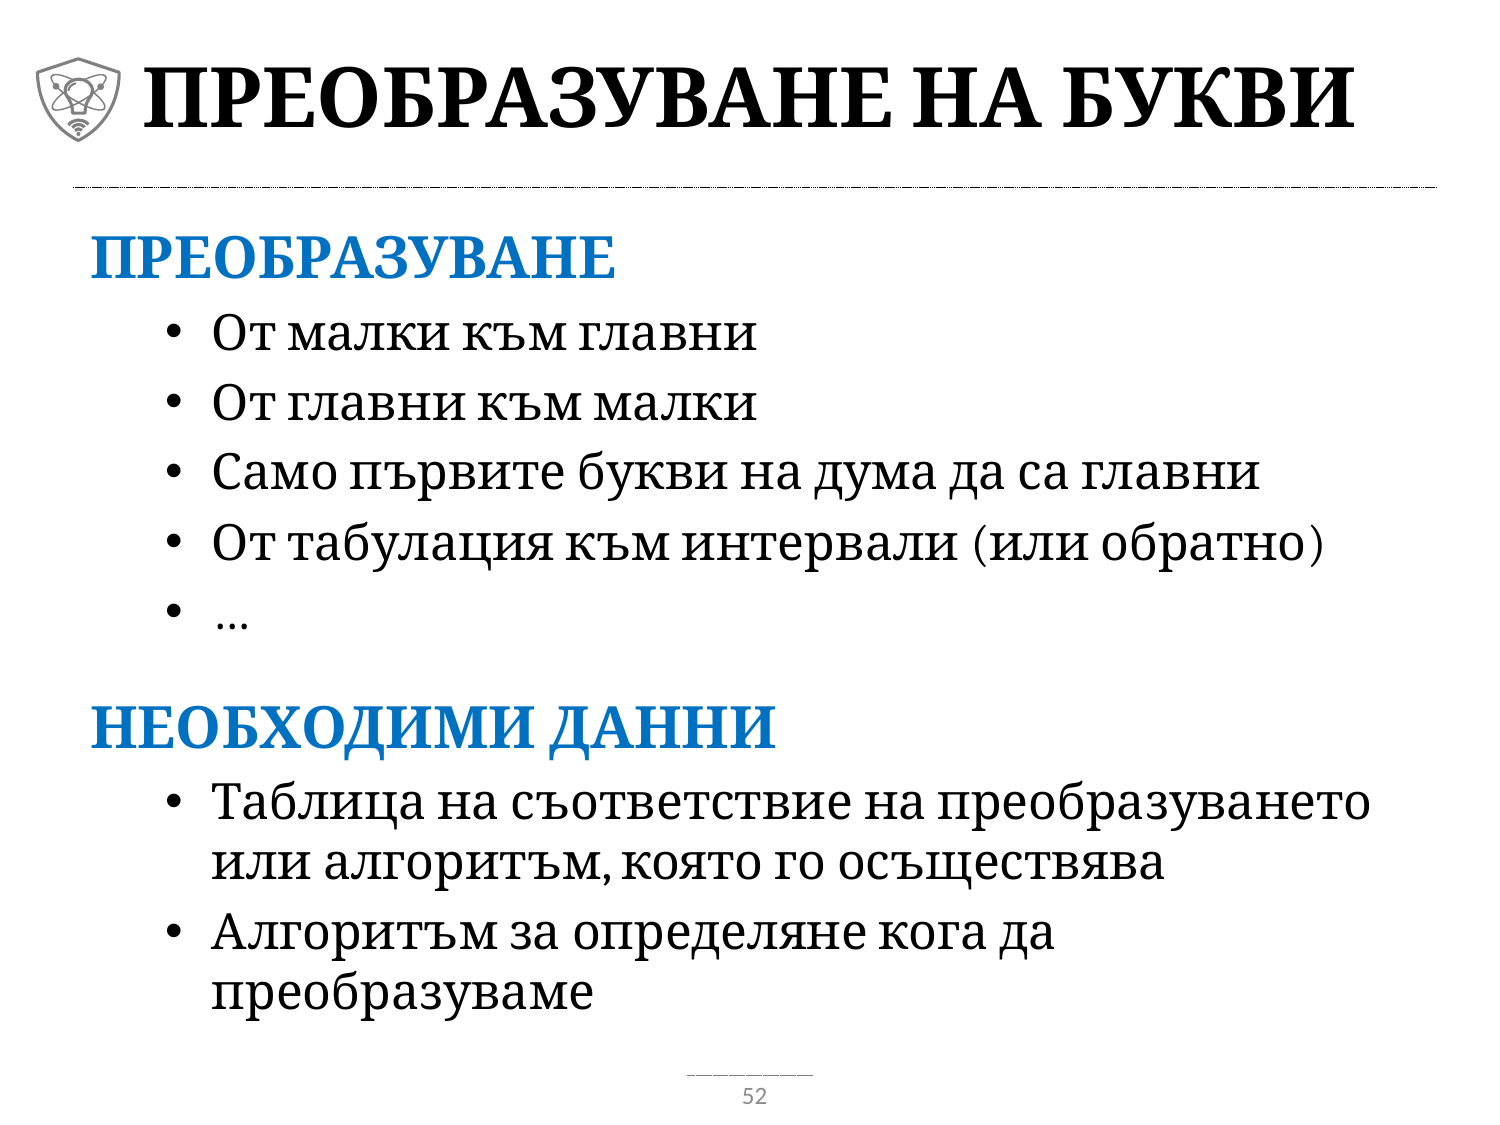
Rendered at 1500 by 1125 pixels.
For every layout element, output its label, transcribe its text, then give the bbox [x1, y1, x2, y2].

list Преобразуване От малки към главни От главни към малки Само първите букви на дума да са главни От табулация към интервали (или обратно) … Необходими данни Таблица на съответствие на преобразуването или алгоритъм, която го осъществява Алгоритъм за определяне кога да преобразуваме [75, 212, 1450, 1063]
title Преобразуване на букви [0, 0, 1500, 188]
slide_number 52 [579, 1065, 930, 1125]
